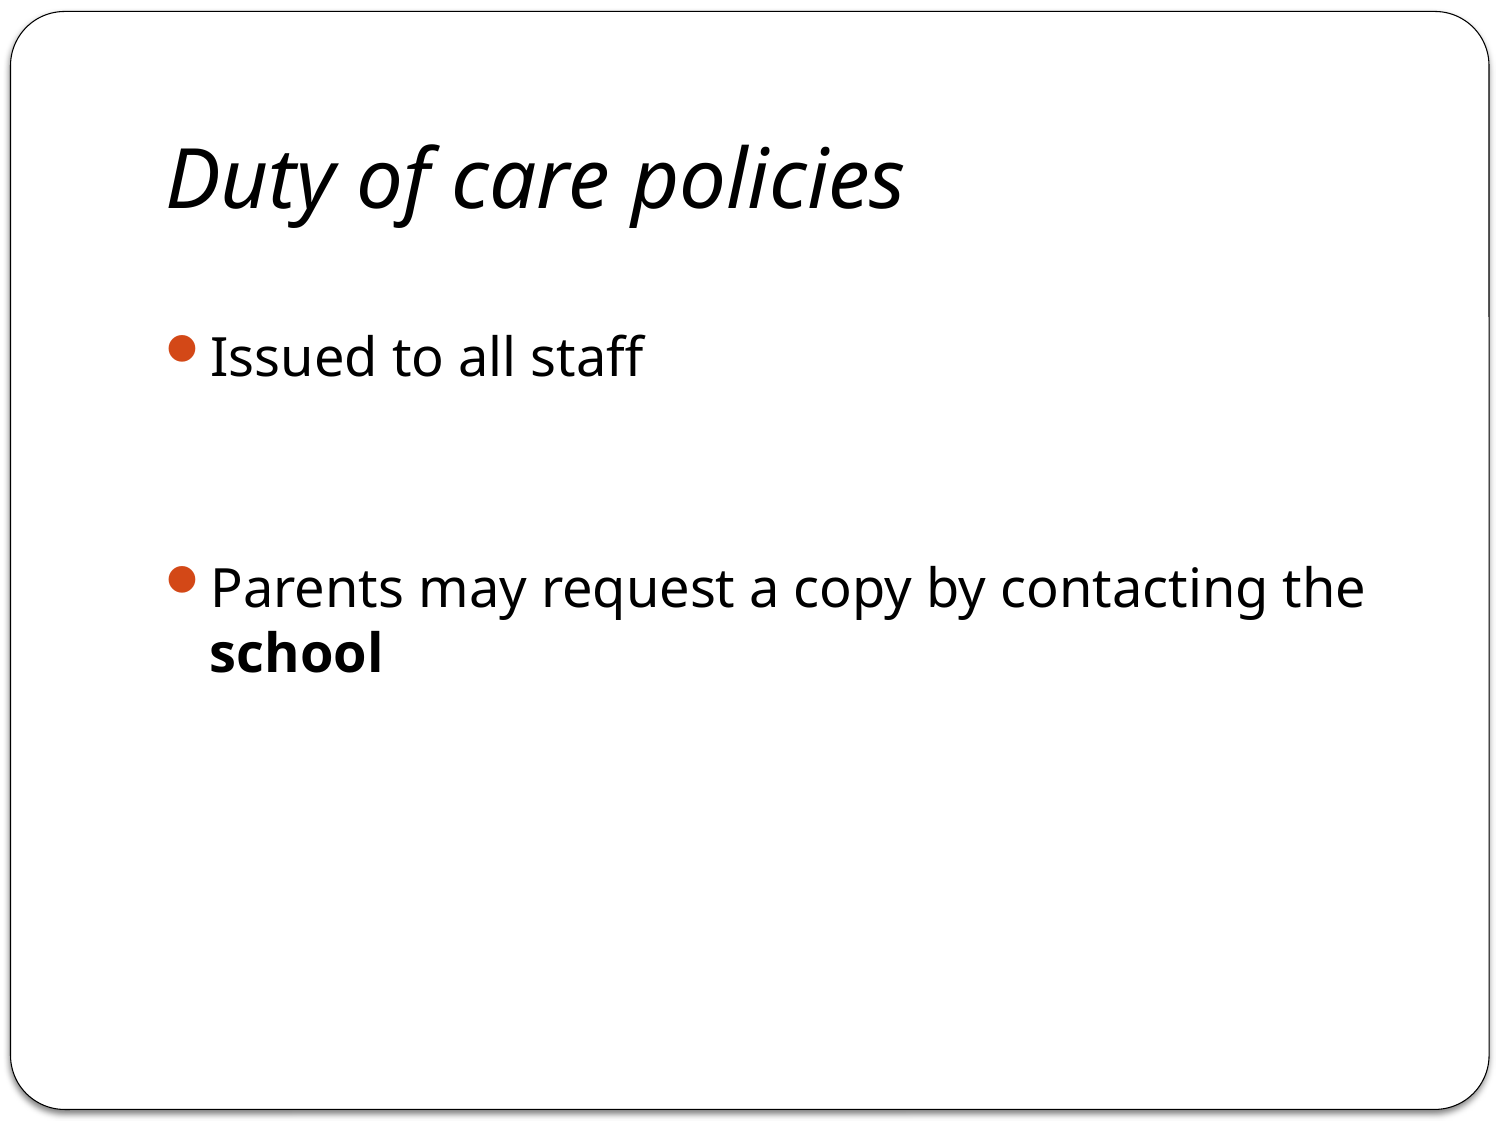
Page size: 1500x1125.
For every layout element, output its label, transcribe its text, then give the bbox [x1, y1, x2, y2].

title Duty of care policies [150, 45, 1425, 233]
list Issued to all staff Parents may request a copy by contacting the school [150, 237, 1425, 988]
